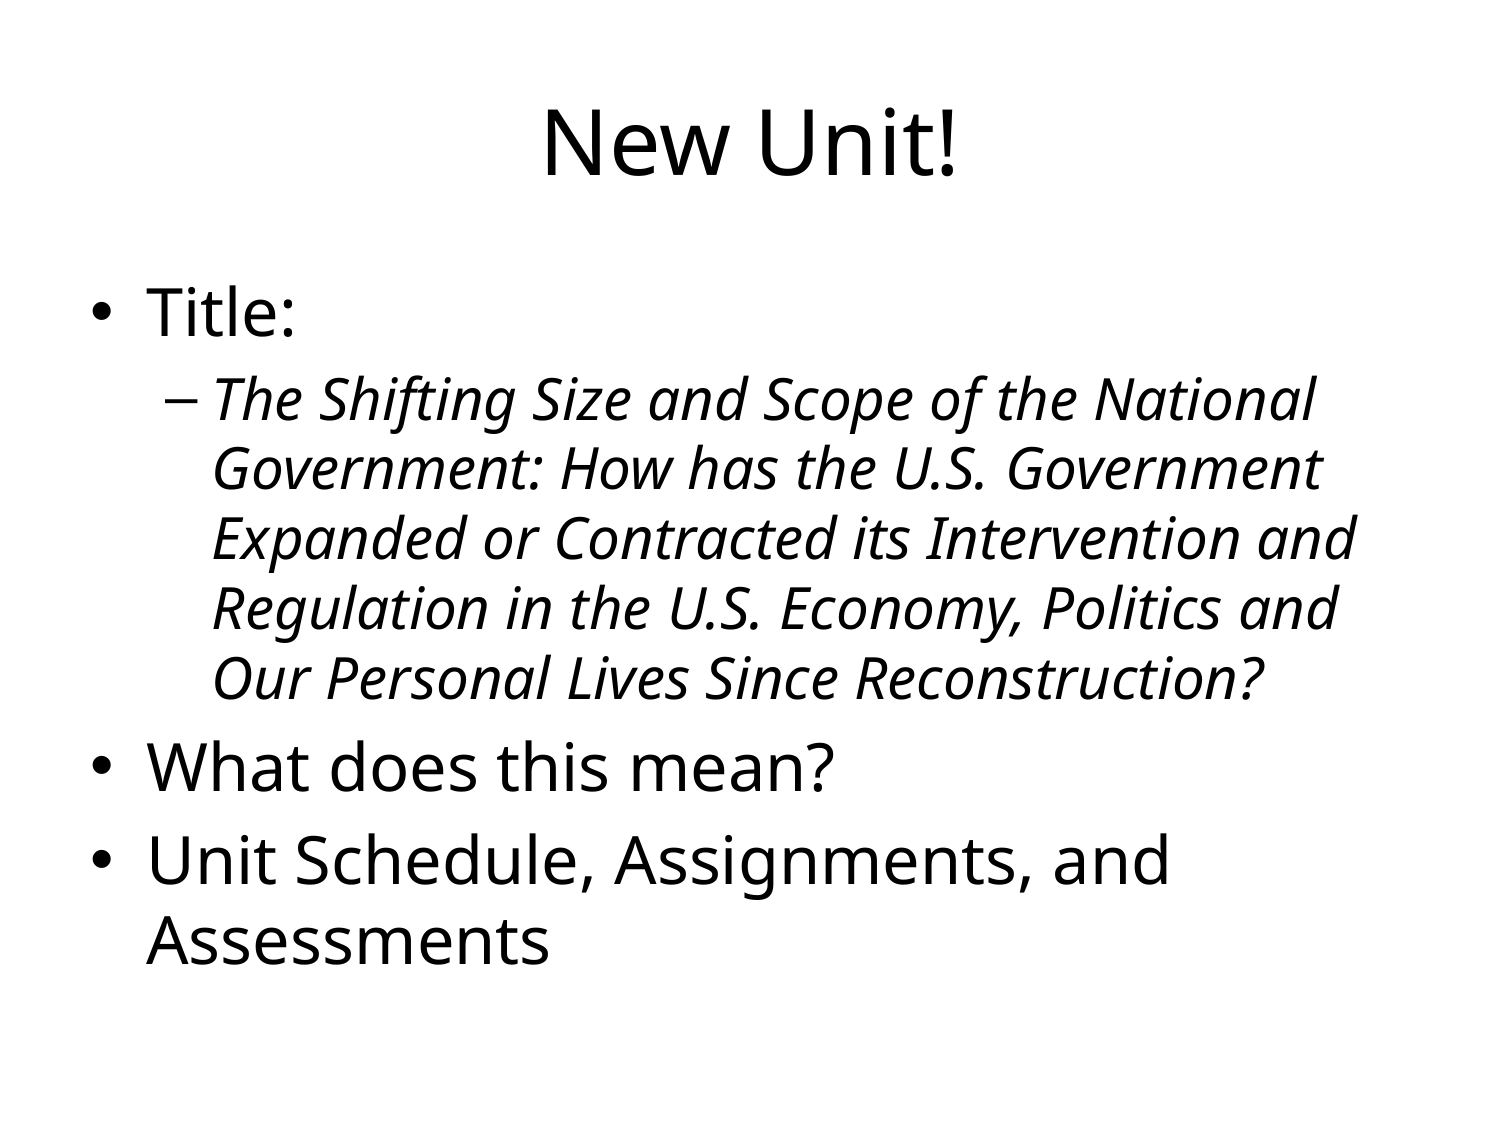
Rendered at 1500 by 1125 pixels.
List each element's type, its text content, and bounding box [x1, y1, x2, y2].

title New Unit! [75, 45, 1425, 233]
list Title: The Shifting Size and Scope of the National Government: How has the U.S. Government Expanded or Contracted its Intervention and Regulation in the U.S. Economy, Politics and Our Personal Lives Since Reconstruction? What does this mean? Unit Schedule, Assignments, and Assessments [75, 262, 1425, 1005]
